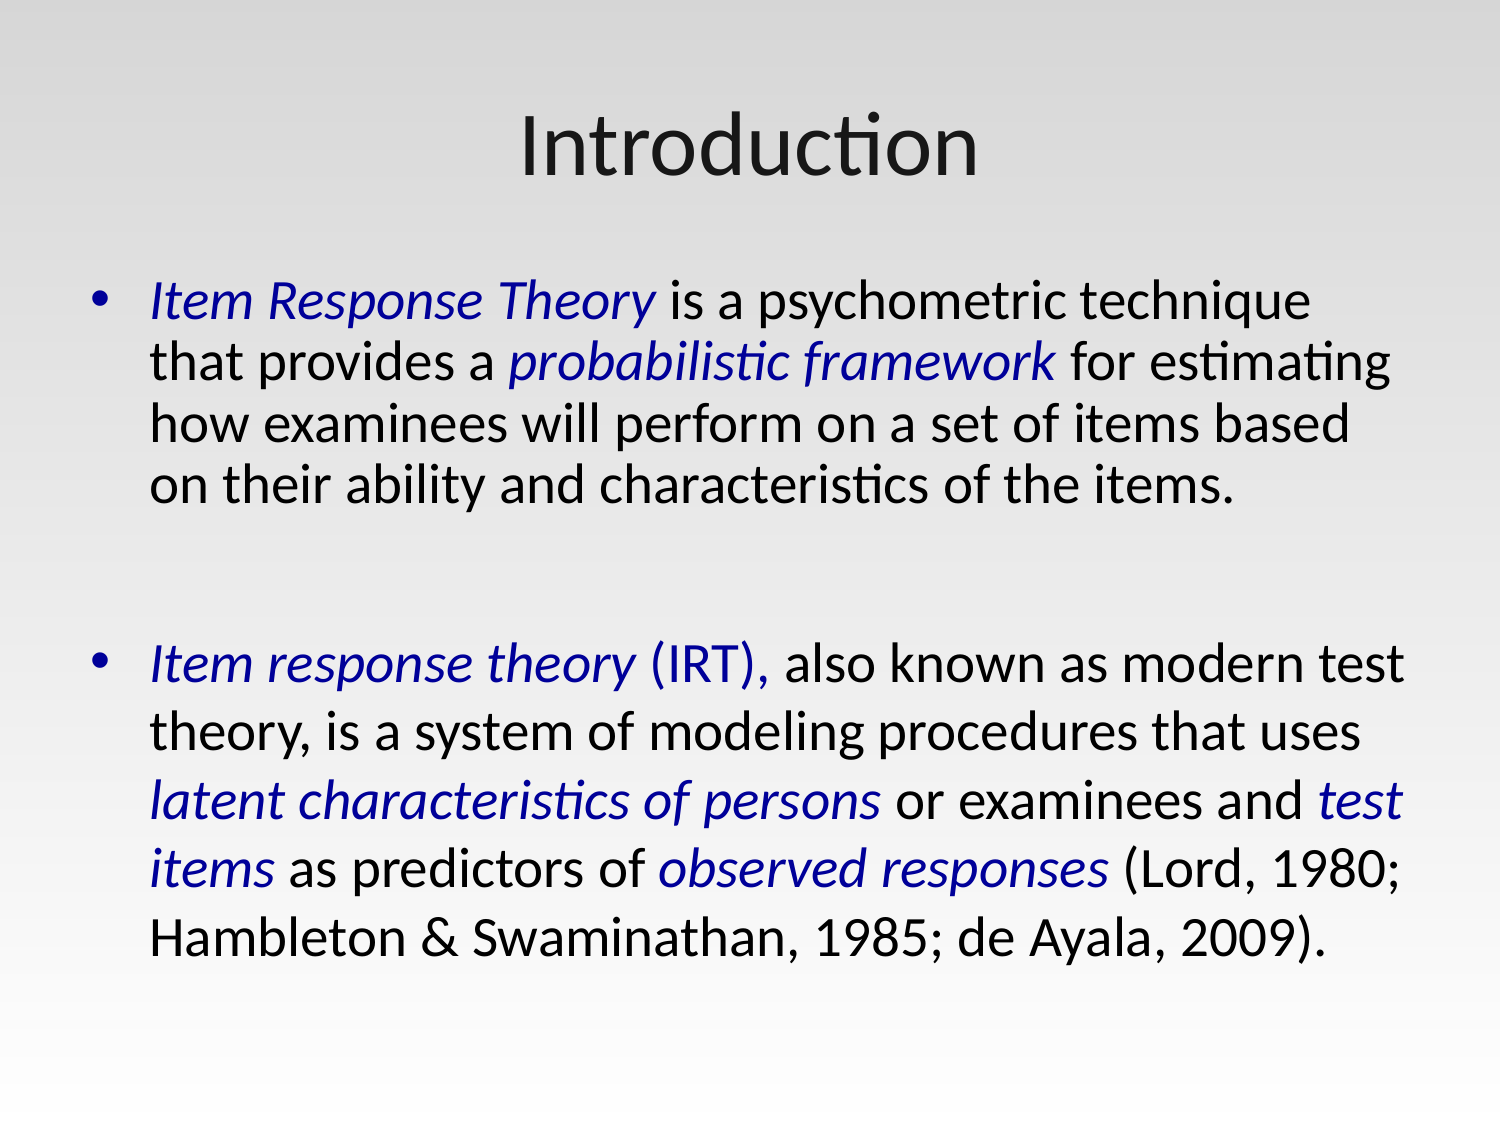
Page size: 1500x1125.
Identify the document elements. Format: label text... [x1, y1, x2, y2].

list Item Response Theory is a psychometric technique that provides a probabilistic framework for estimating how examinees will perform on a set of items based on their ability and characteristics of the items. Item response theory (IRT), also known as modern test theory, is a system of modeling procedures that uses latent characteristics of persons or examinees and test items as predictors of observed responses (Lord, 1980; Hambleton & Swaminathan, 1985; de Ayala, 2009). [75, 262, 1425, 1005]
title Introduction [75, 45, 1425, 233]
